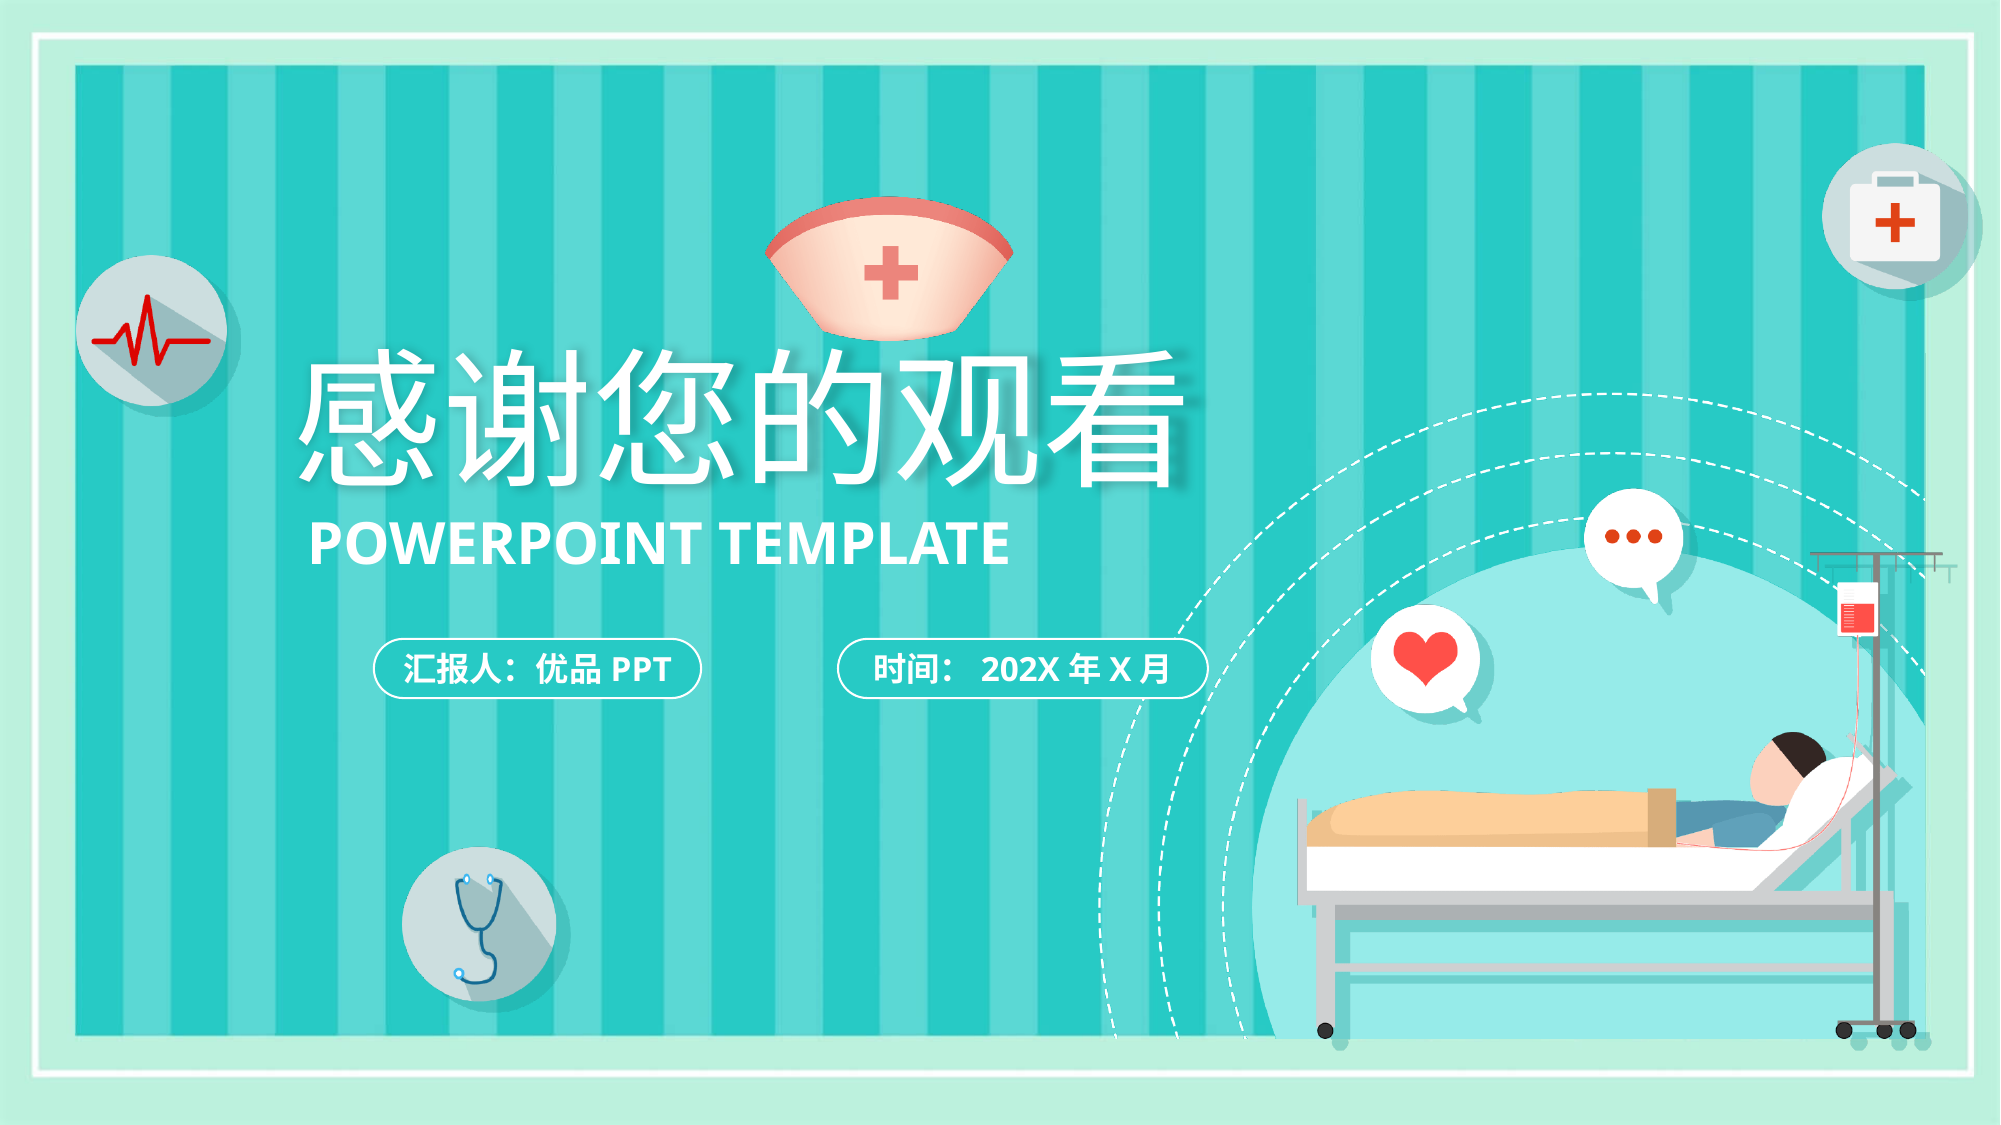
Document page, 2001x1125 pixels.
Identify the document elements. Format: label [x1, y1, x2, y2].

picture [0, 0, 2000, 1125]
text_box [277, 160, 1331, 548]
